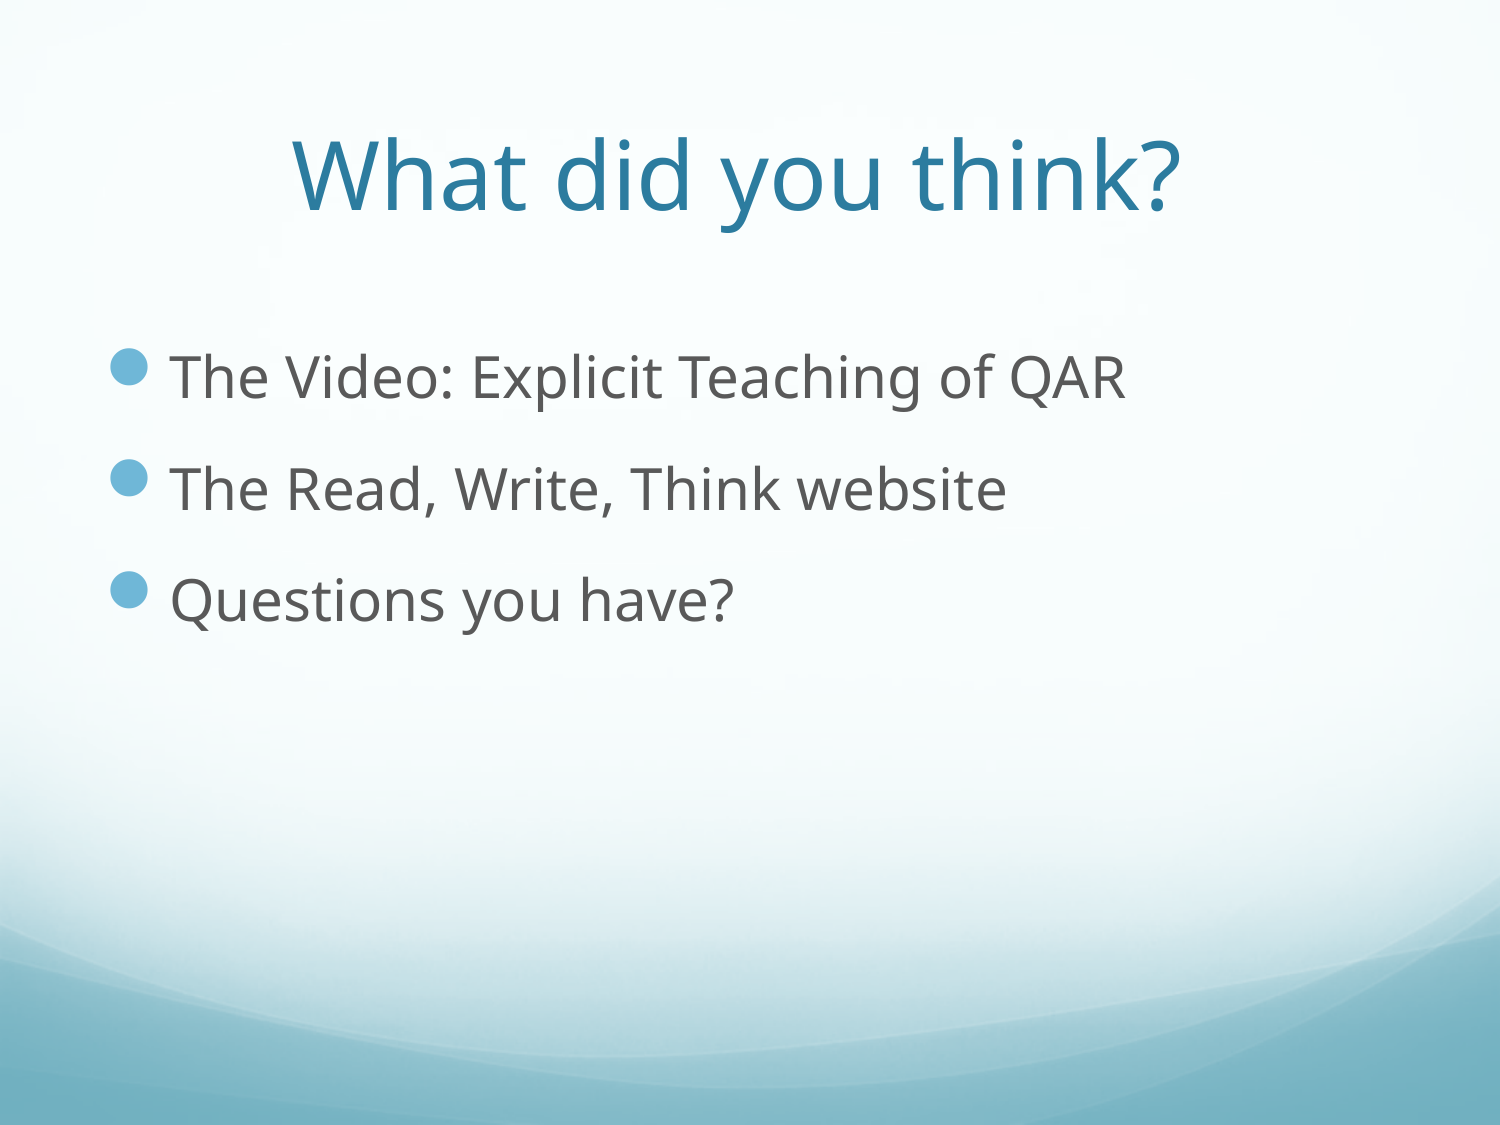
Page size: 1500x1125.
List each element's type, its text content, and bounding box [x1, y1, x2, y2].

list The Video: Explicit Teaching of QAR The Read, Write, Think website Questions you have? [90, 332, 1410, 1046]
title What did you think? [90, 17, 1410, 237]
